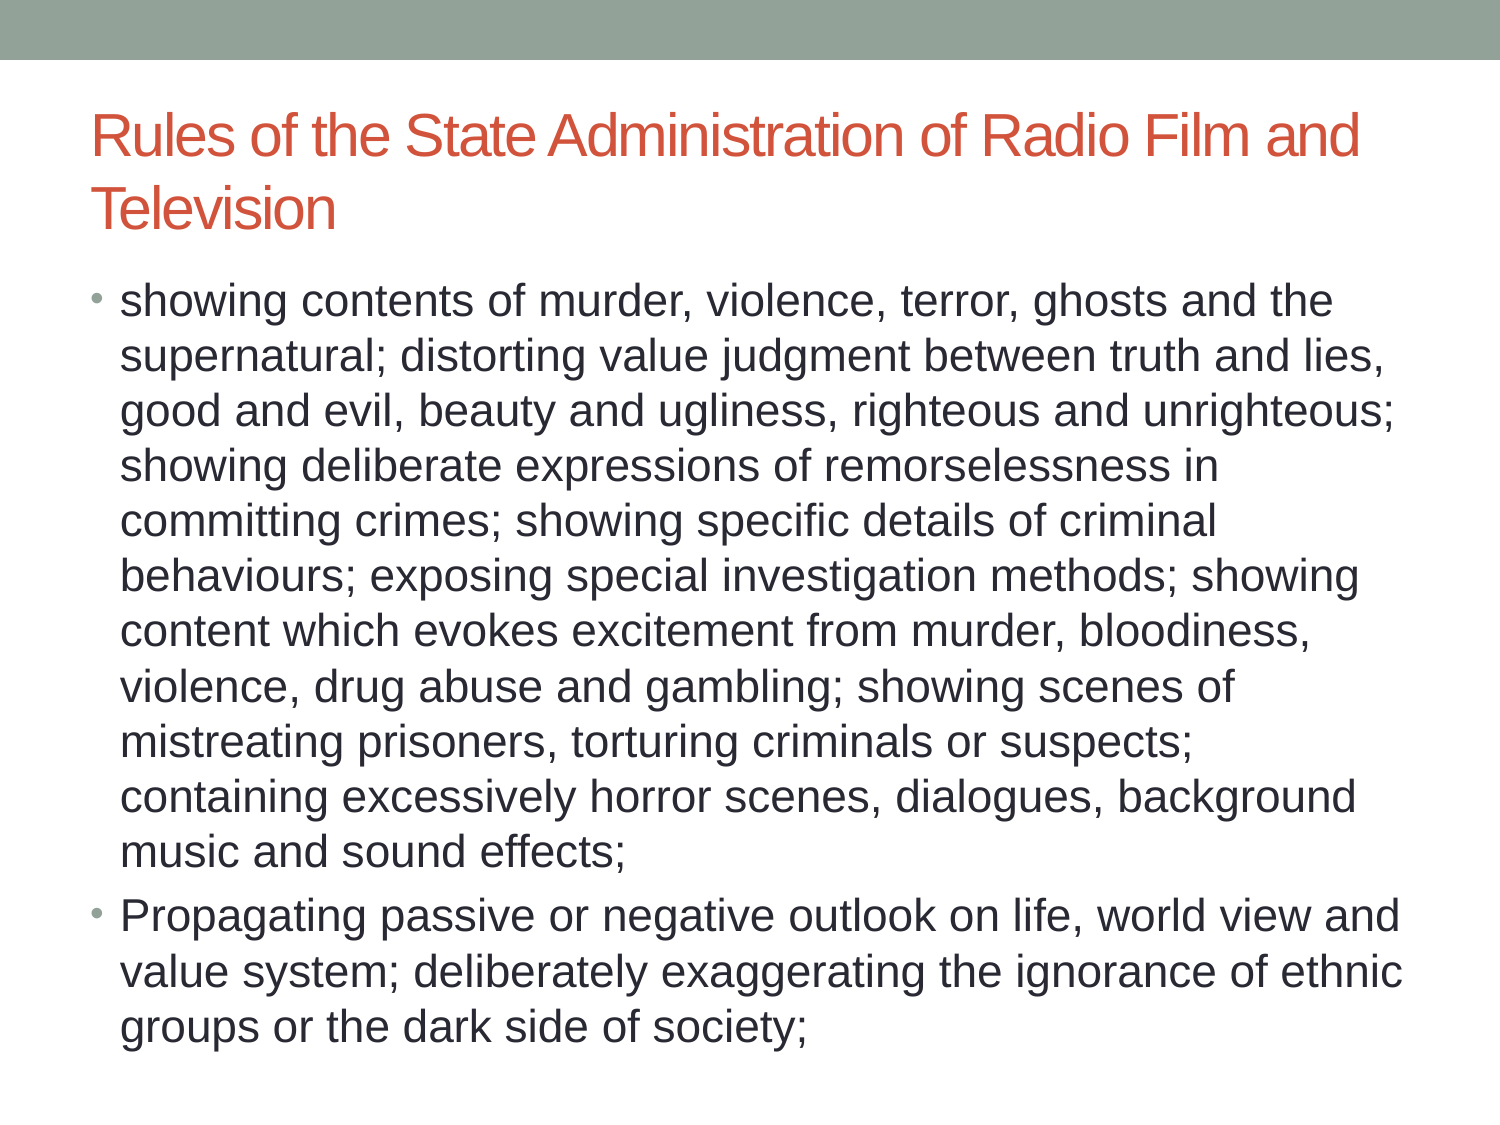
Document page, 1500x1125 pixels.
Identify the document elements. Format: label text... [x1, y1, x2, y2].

title Rules of the State Administration of Radio Film and Television [75, 87, 1425, 250]
list showing contents of murder, violence, terror, ghosts and the supernatural; distorting value judgment between truth and lies, good and evil, beauty and ugliness, righteous and unrighteous; showing deliberate expressions of remorselessness in committing crimes; showing specific details of criminal behaviours; exposing special investigation methods; showing content which evokes excitement from murder, bloodiness, violence, drug abuse and gambling; showing scenes of mistreating prisoners, torturing criminals or suspects; containing excessively horror scenes, dialogues, background music and sound effects; Propagating passive or negative outlook on life, world view and value system; deliberately exaggerating the ignorance of ethnic groups or the dark side of society; [75, 262, 1425, 1063]
